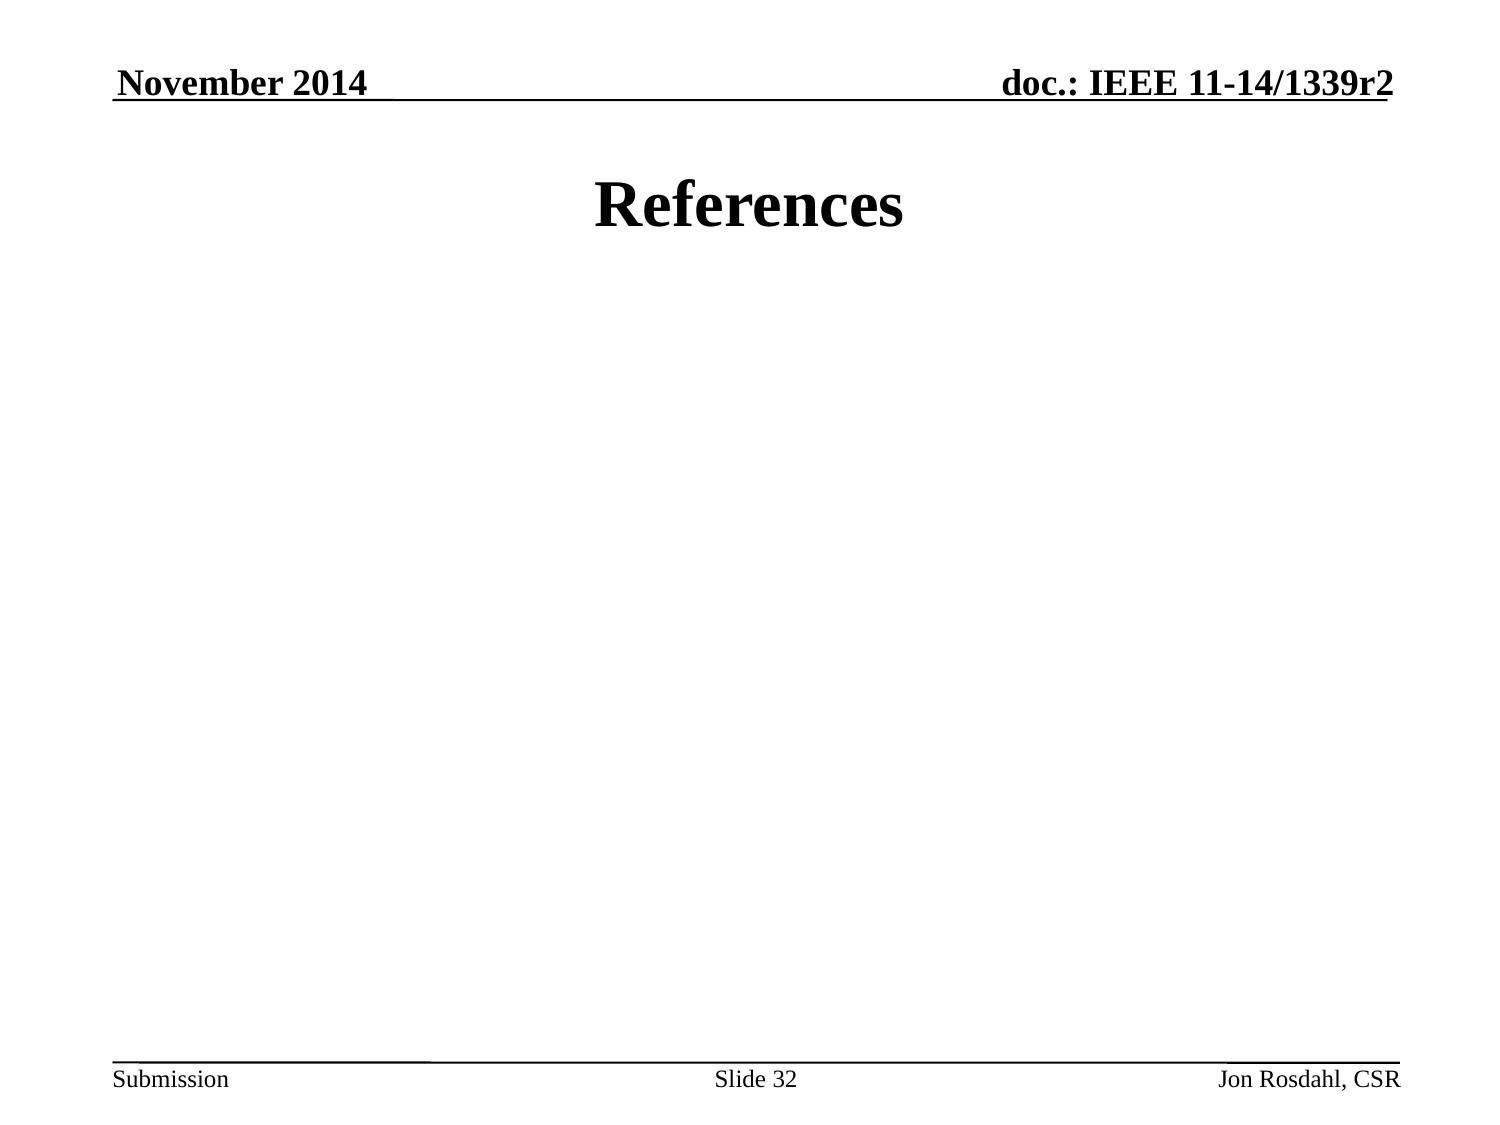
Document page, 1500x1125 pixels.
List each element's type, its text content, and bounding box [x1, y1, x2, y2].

footer Jon Rosdahl, CSR [1019, 1061, 1402, 1093]
title References [112, 112, 1388, 288]
slide_number Slide 32 [712, 1061, 800, 1123]
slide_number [116, 58, 507, 104]
